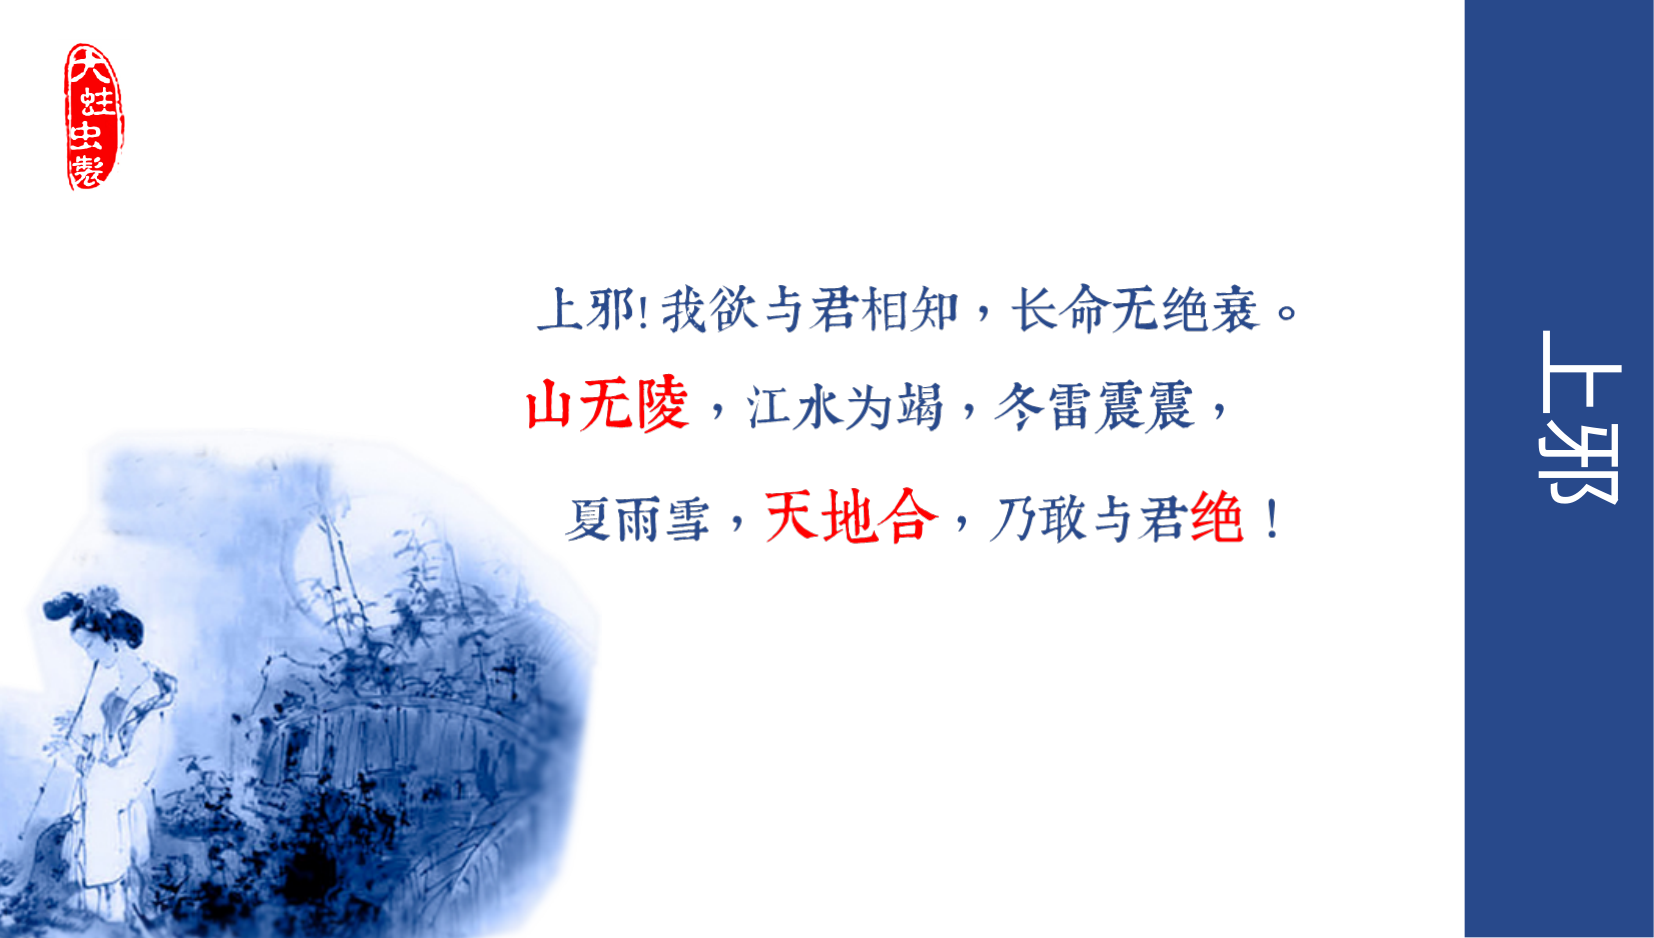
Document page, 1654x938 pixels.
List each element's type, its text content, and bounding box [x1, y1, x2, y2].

picture [58, 39, 132, 196]
picture [0, 257, 1376, 938]
text_box 上邪 [1458, 311, 1646, 643]
text_box [1463, 0, 1654, 938]
